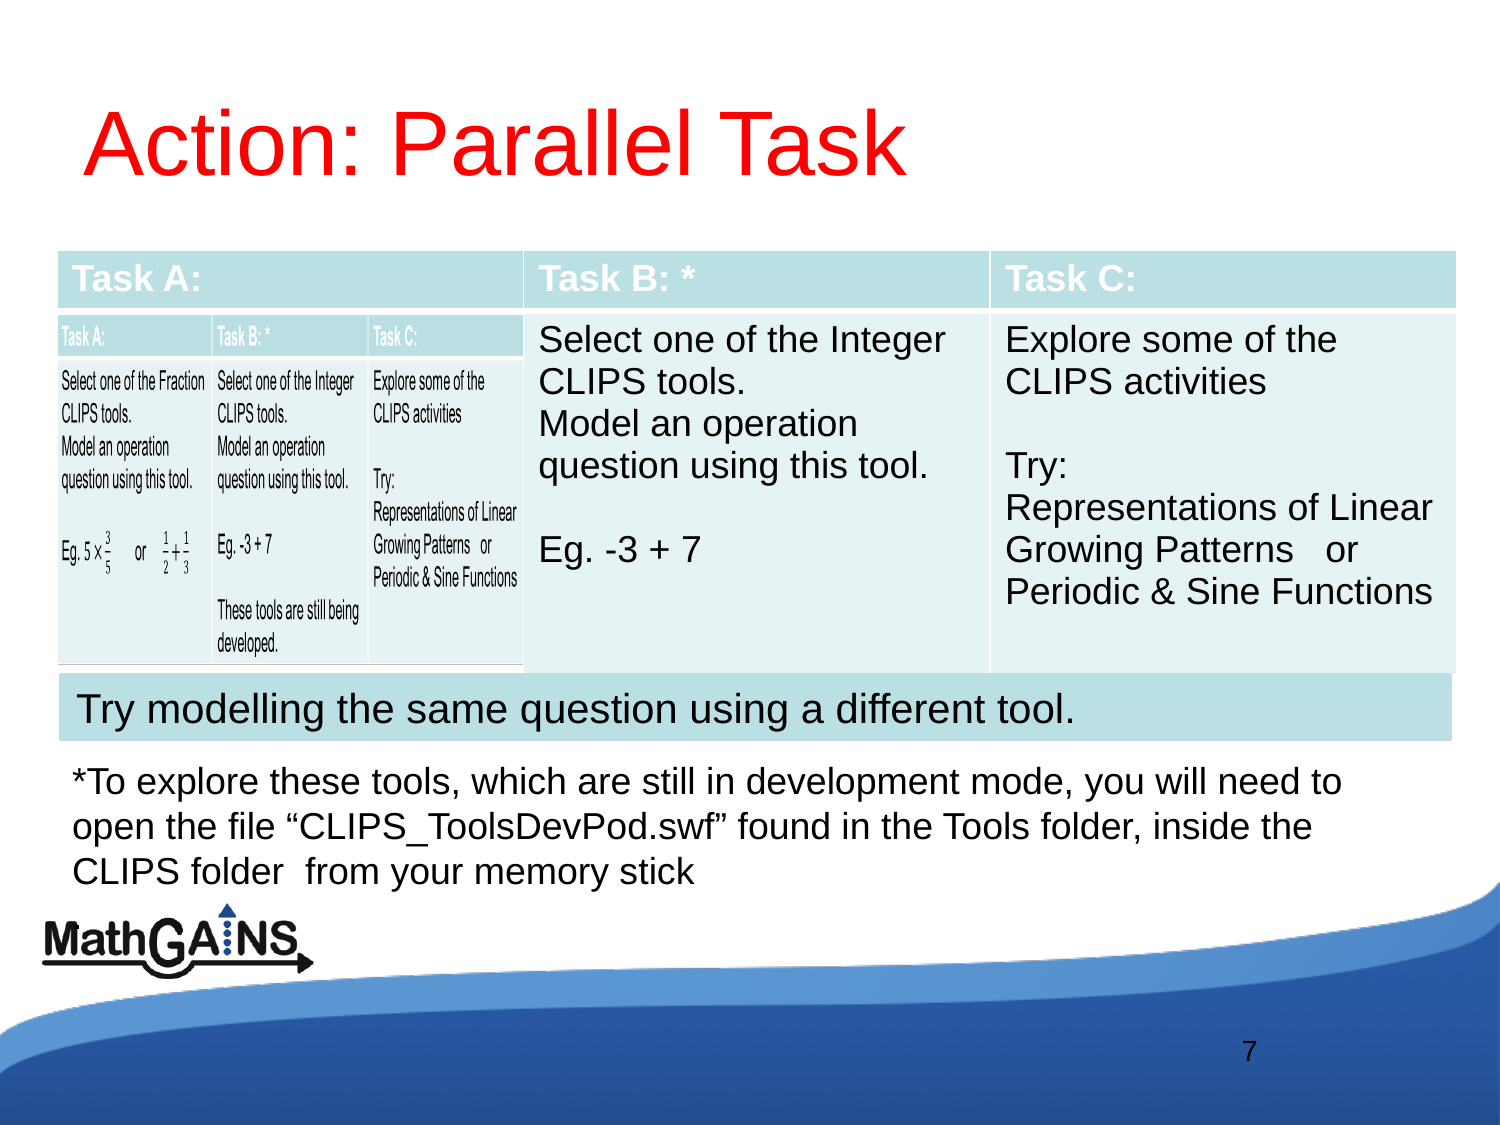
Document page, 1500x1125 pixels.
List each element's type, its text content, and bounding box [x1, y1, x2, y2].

picture [0, 878, 1500, 1125]
table_header Task B: * [524, 251, 989, 308]
table_header Task C: [991, 251, 1456, 308]
text_box Try modelling the same question using a different tool. [59, 673, 1452, 741]
table_cell Select one of the Integer CLIPS tools. Model an operation question using this tool. Eg. -3 + 7 [524, 314, 989, 673]
table_header Task A: [58, 251, 523, 308]
table_cell Explore some of the CLIPS activities Try: Representations of Linear Growing Patterns or Periodic & Sine Functions [991, 314, 1456, 674]
text_box *To explore these tools, which are still in development mode, you will need to open the file “CLIPS_ToolsDevPod.swf” found in the Tools folder, inside the CLIPS folder from your memory stick . [57, 749, 1383, 945]
table_cell [58, 314, 523, 674]
slide_number 7 [1223, 1023, 1277, 1075]
title Action: Parallel Task [75, 14, 1425, 249]
